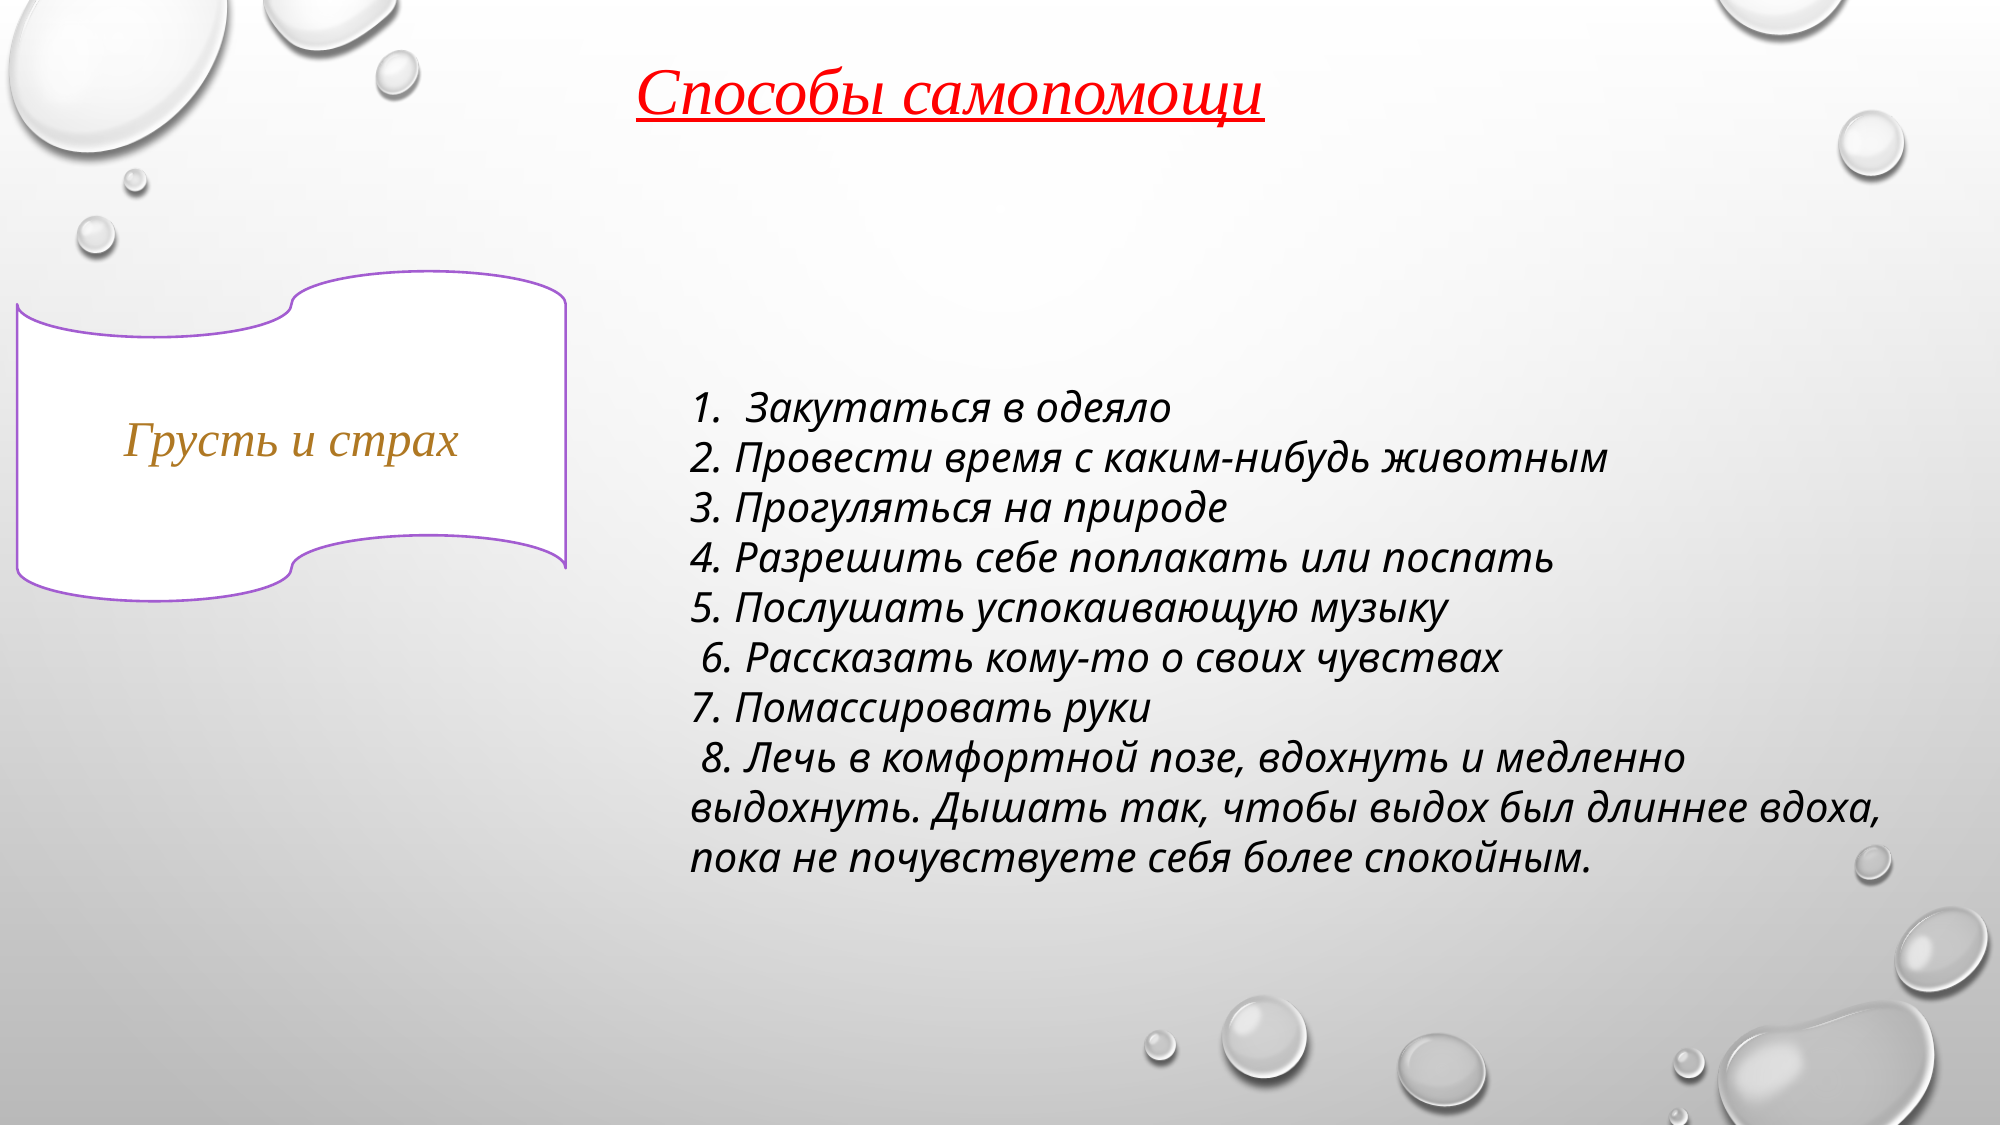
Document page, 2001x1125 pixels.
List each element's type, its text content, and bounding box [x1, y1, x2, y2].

picture [0, 0, 2000, 1125]
text_box Способы самопомощи [242, 40, 1659, 196]
text_box Закутаться в одеяло 2. Провести время с каким-нибудь животным 3. Прогуляться на природе 4. Разрешить себе поплакать или поспать 5. Послушать успокаивающую музыку 6. Рассказать кому-то о своих чувствах 7. Помассировать руки 8. Лечь в комфортной позе, вдохнуть и медленно выдохнуть. Дышать так, чтобы выдох был длиннее вдоха, пока не почувствуете себя более спокойным. [675, 373, 1910, 889]
text_box Грусть и страх [15, 269, 567, 603]
